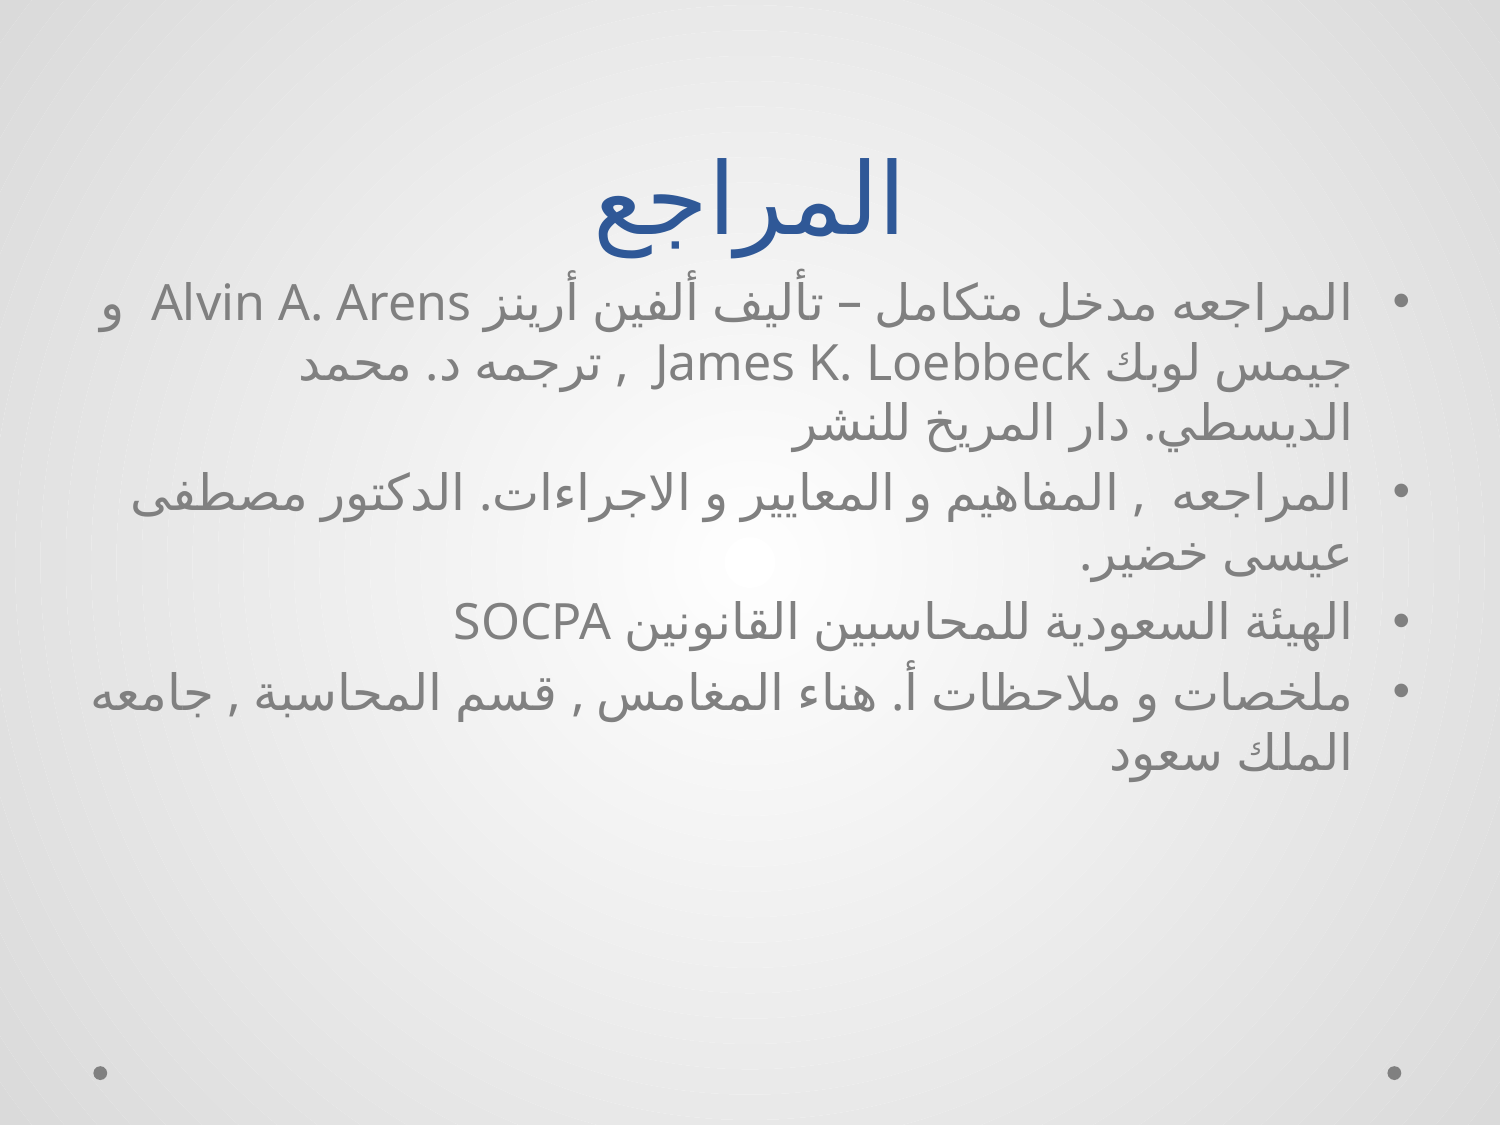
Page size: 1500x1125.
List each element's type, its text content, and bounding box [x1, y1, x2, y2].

list المراجعه مدخل متكامل – تأليف ألفين أرينز Alvin A. Arens و جيمس لوبك James K. Loebbeck , ترجمه د. محمد الديسطي. دار المريخ للنشر المراجعه , المفاهيم و المعايير و الاجراءات. الدكتور مصطفى عيسى خضير. الهيئة السعودية للمحاسبين القانونين SOCPA ملخصات و ملاحظات أ. هناء المغامس , قسم المحاسبة , جامعه الملك سعود [75, 262, 1425, 1005]
title المراجع [75, 0, 1425, 262]
